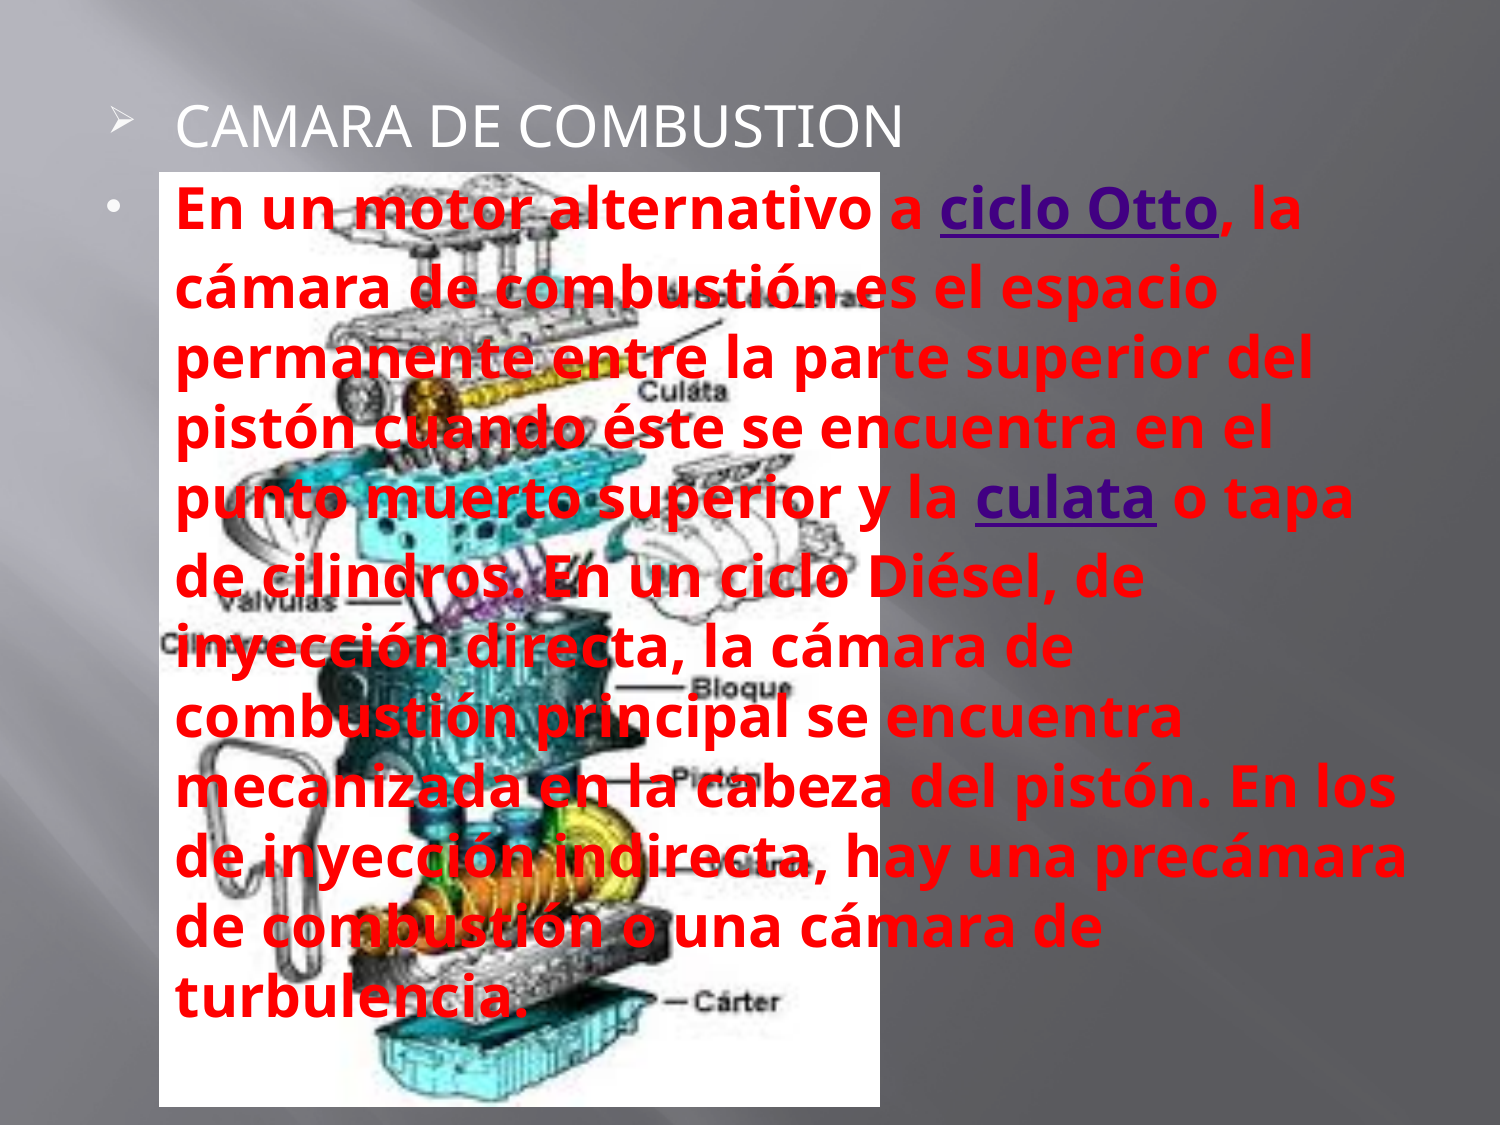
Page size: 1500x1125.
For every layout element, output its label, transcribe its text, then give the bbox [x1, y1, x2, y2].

list CAMARA DE COMBUSTION En un motor alternativo a ciclo Otto, la cámara de combustión es el espacio permanente entre la parte superior del pistón cuando éste se encuentra en el punto muerto superior y la culata o tapa de cilindros. En un ciclo Diésel, de inyección directa, la cámara de combustión principal se encuentra mecanizada en la cabeza del pistón. En los de inyección indirecta, hay una precámara de combustión o una cámara de turbulencia. [70, 82, 1442, 1067]
picture [159, 172, 881, 1107]
